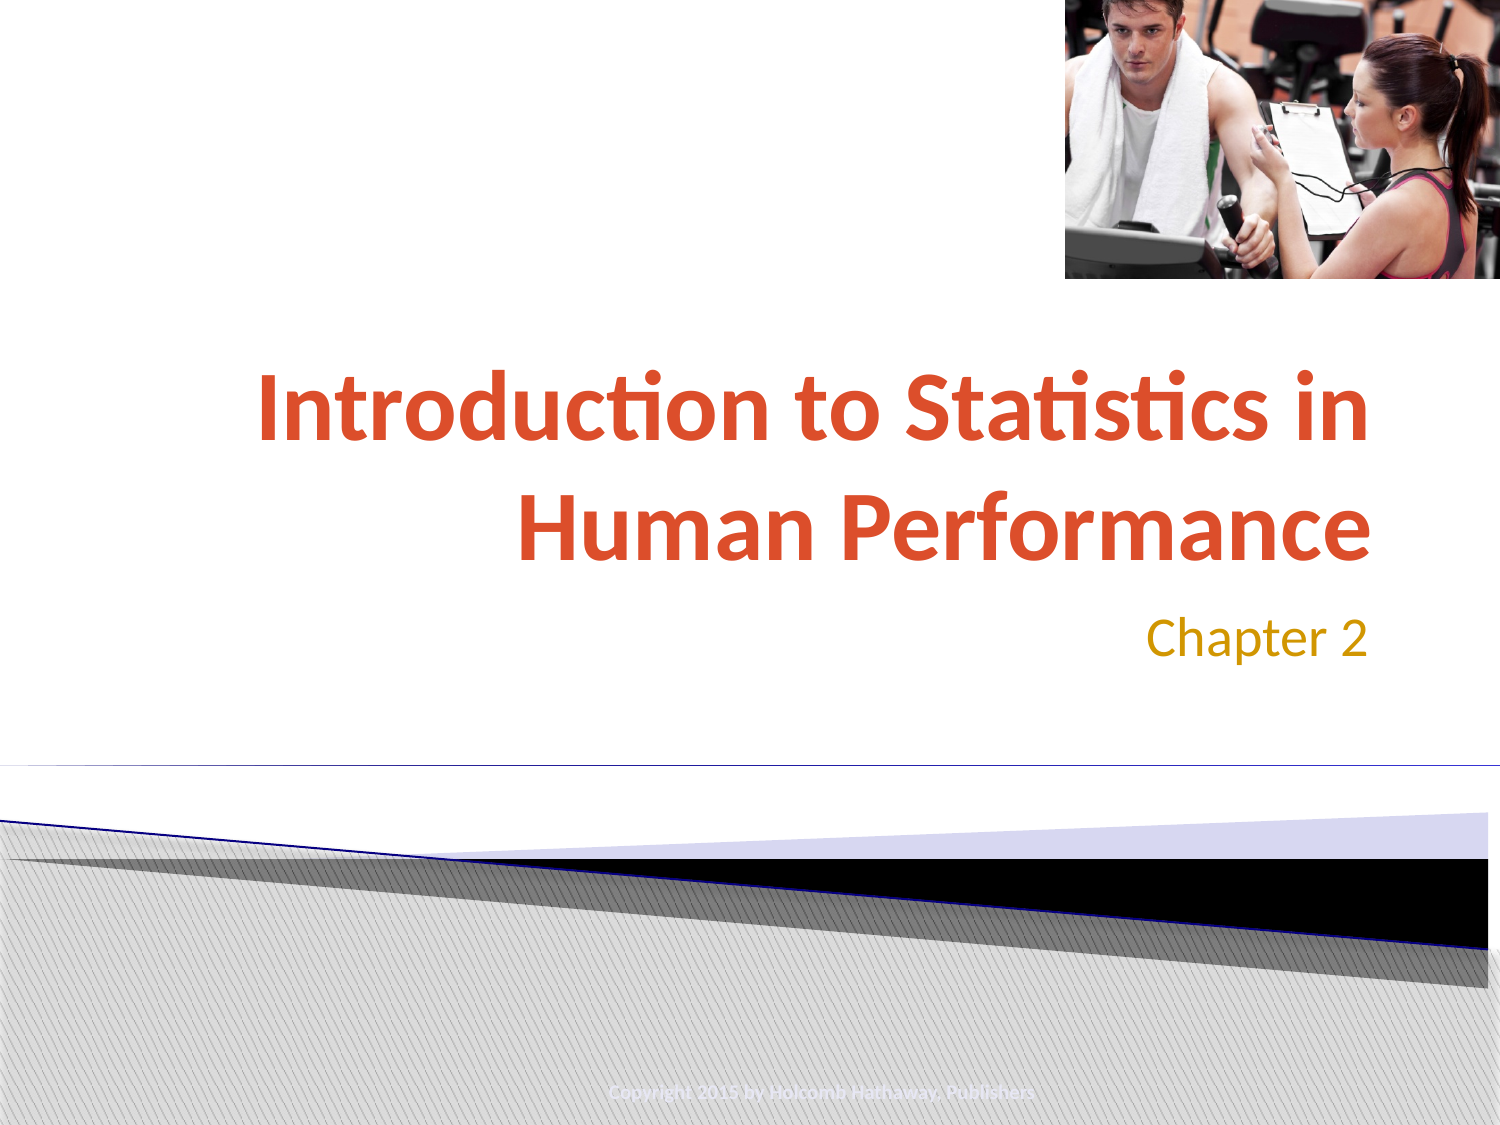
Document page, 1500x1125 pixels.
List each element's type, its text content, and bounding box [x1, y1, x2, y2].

title Introduction to Statistics in Human Performance [112, 287, 1388, 588]
picture [1064, 0, 1500, 279]
subtitle Chapter 2 [112, 592, 1388, 790]
footer Copyright 2015 by Holcomb Hathaway, Publishers [568, 1051, 1050, 1112]
picture [0, 859, 1489, 989]
